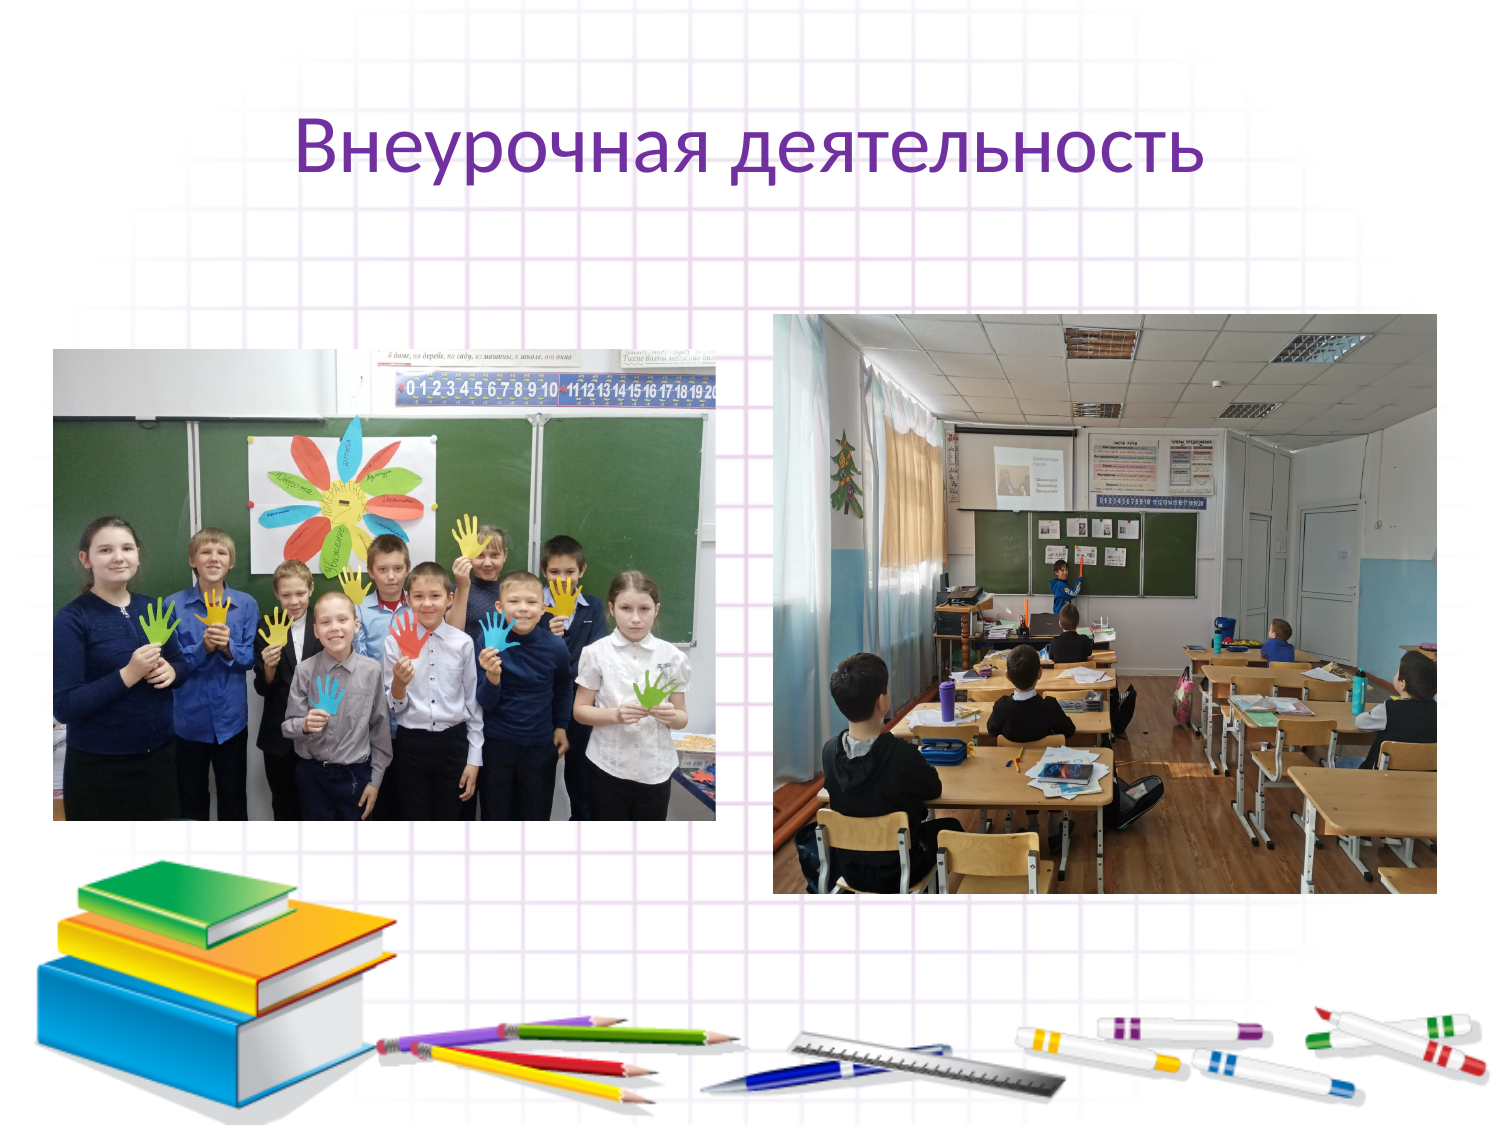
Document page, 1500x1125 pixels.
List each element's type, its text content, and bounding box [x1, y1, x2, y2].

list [52, 349, 716, 822]
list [773, 314, 1437, 894]
title Внеурочная деятельность [75, 45, 1425, 233]
picture [0, 0, 1500, 1125]
